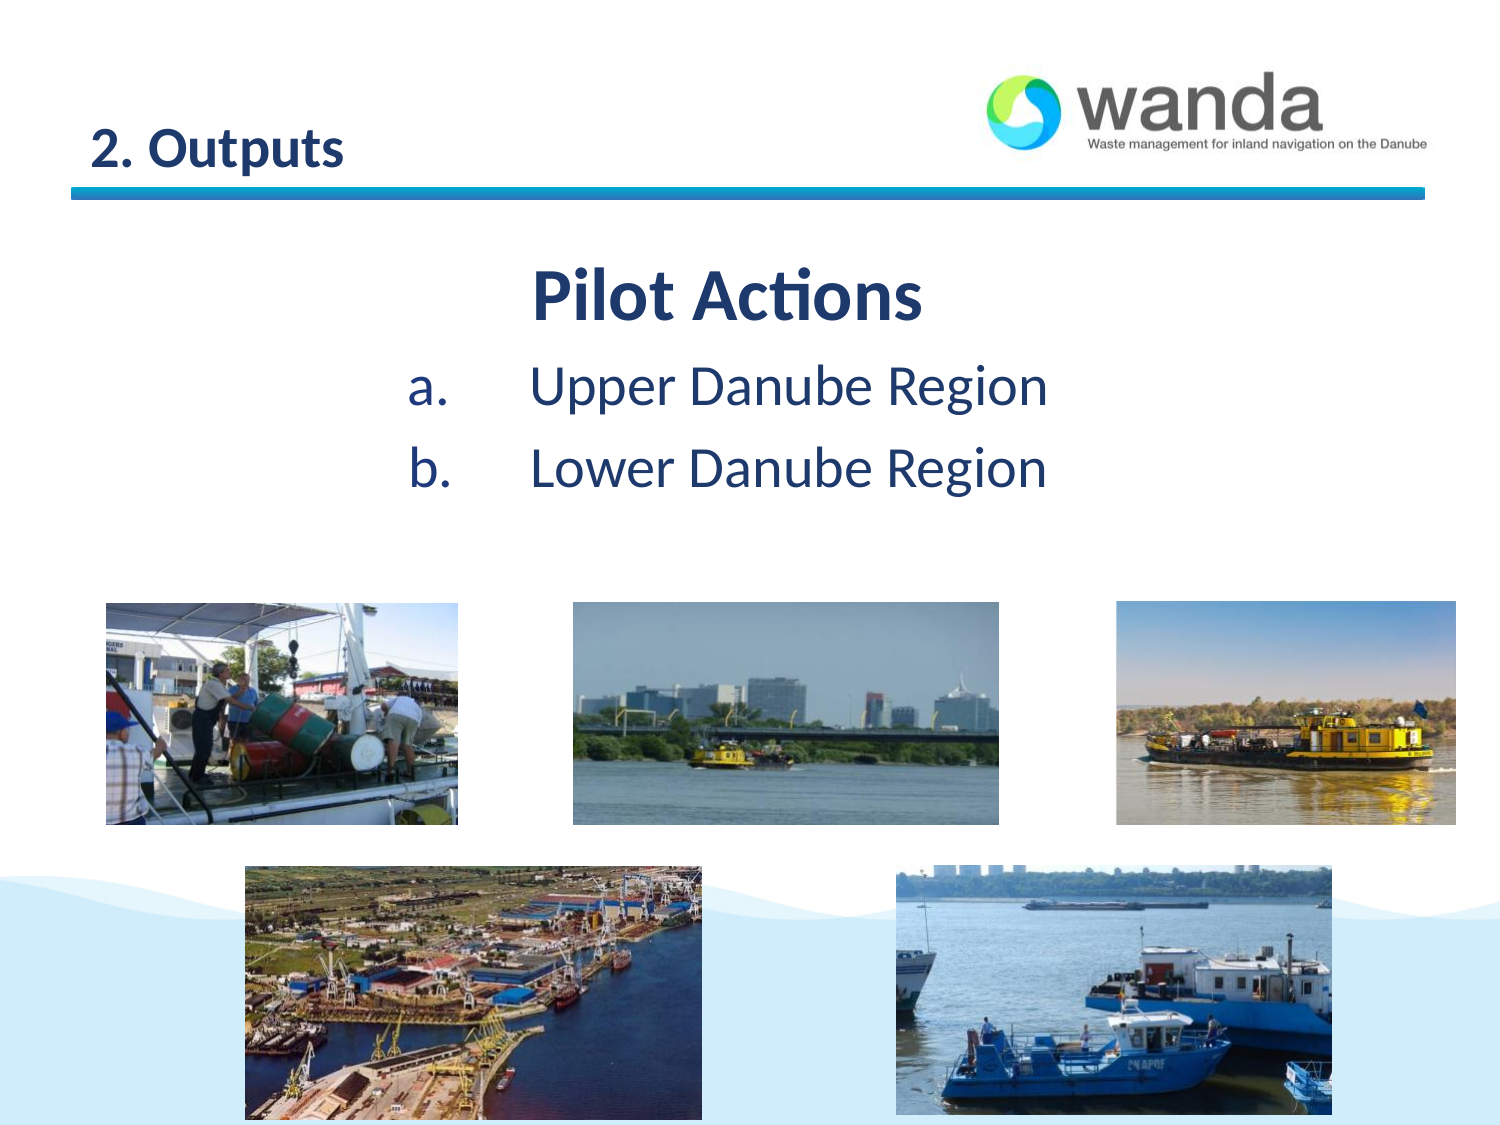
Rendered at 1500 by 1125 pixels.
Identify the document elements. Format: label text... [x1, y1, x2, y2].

picture [572, 602, 999, 826]
picture [962, 49, 1450, 177]
picture [105, 603, 458, 826]
title 2. Outputs [75, 50, 1425, 238]
picture [0, 844, 1500, 1125]
picture [1115, 600, 1456, 826]
list Pilot Actions Upper Danube Region Lower Danube Region [53, 237, 1404, 575]
